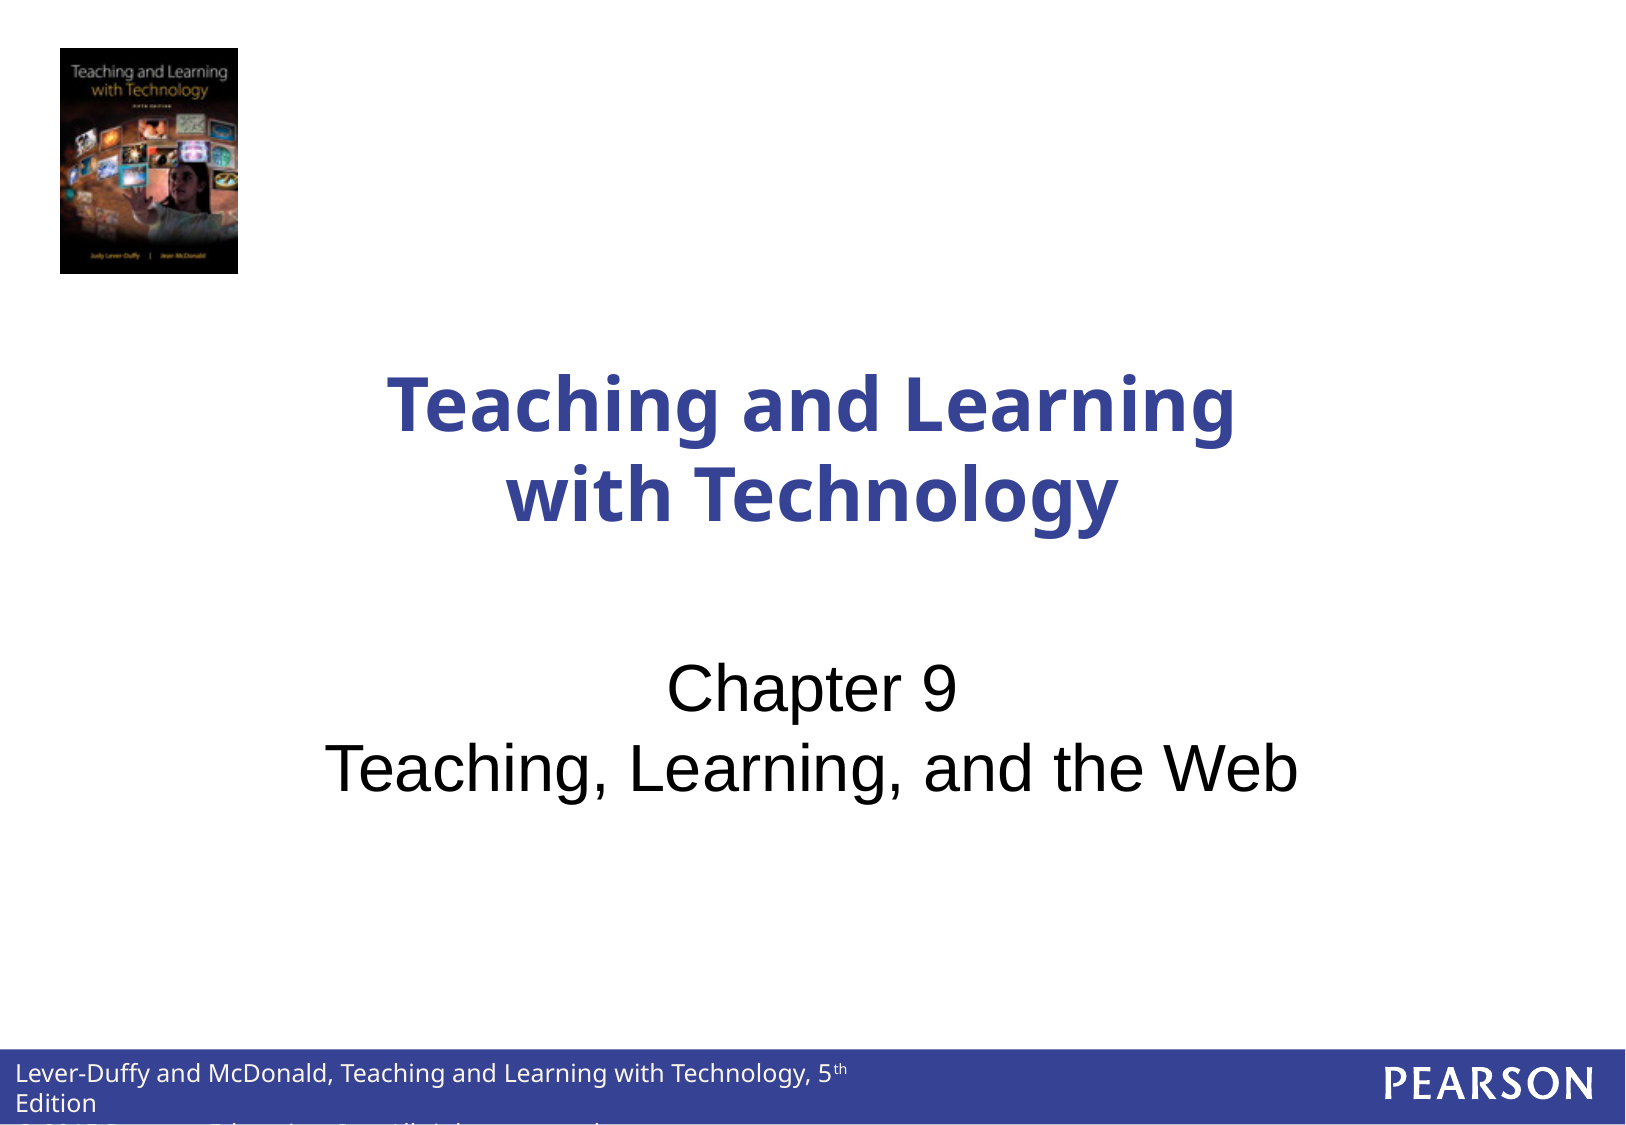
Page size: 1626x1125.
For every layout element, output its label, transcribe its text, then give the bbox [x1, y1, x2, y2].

subtitle Chapter 9 Teaching, Learning, and the Web [243, 637, 1382, 925]
title Teaching and Learning with Technology [121, 349, 1504, 591]
picture [60, 48, 238, 274]
